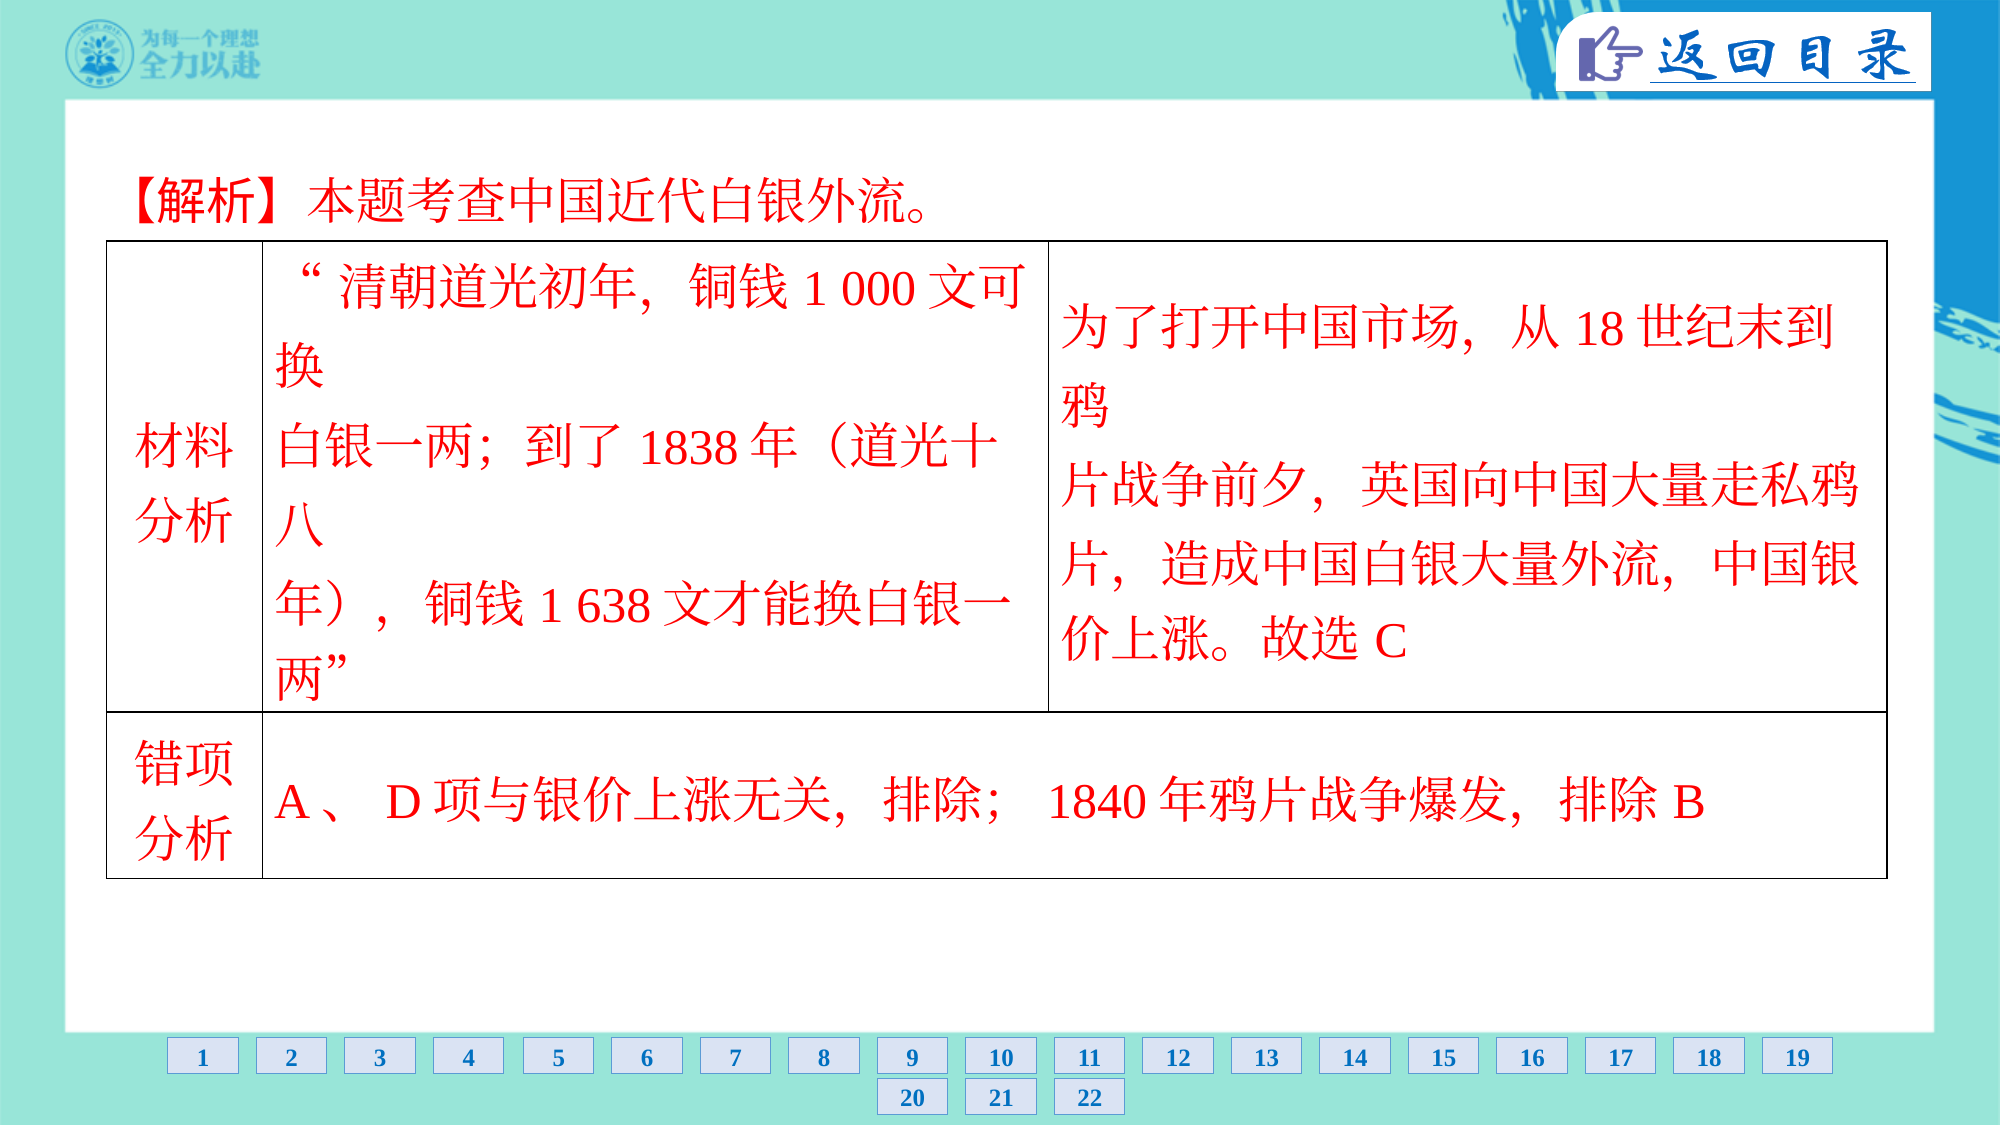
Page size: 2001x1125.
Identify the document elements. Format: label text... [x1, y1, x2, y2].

table_header 材料 分析 [107, 242, 262, 711]
table_cell A、D项与银价上涨无关，排除；1840年鸦片战争爆发，排除B [263, 713, 1886, 878]
table_header 为了打开中国市场，从18世纪末到鸦 片战争前夕，英国向中国大量走私鸦 片，造成中国白银大量外流，中国银 价上涨。故选C [1049, 242, 1886, 711]
table_header “清朝道光初年，铜钱1 000文可换 白银一两；到了1838年（道光十八 年），铜钱1 638文才能换白银一 两” [263, 242, 1048, 711]
picture [0, 0, 2000, 1125]
table_cell 错项 分析 [107, 713, 262, 878]
text_box 【解析】本题考查中国近代白银外流。 [106, 141, 1895, 230]
